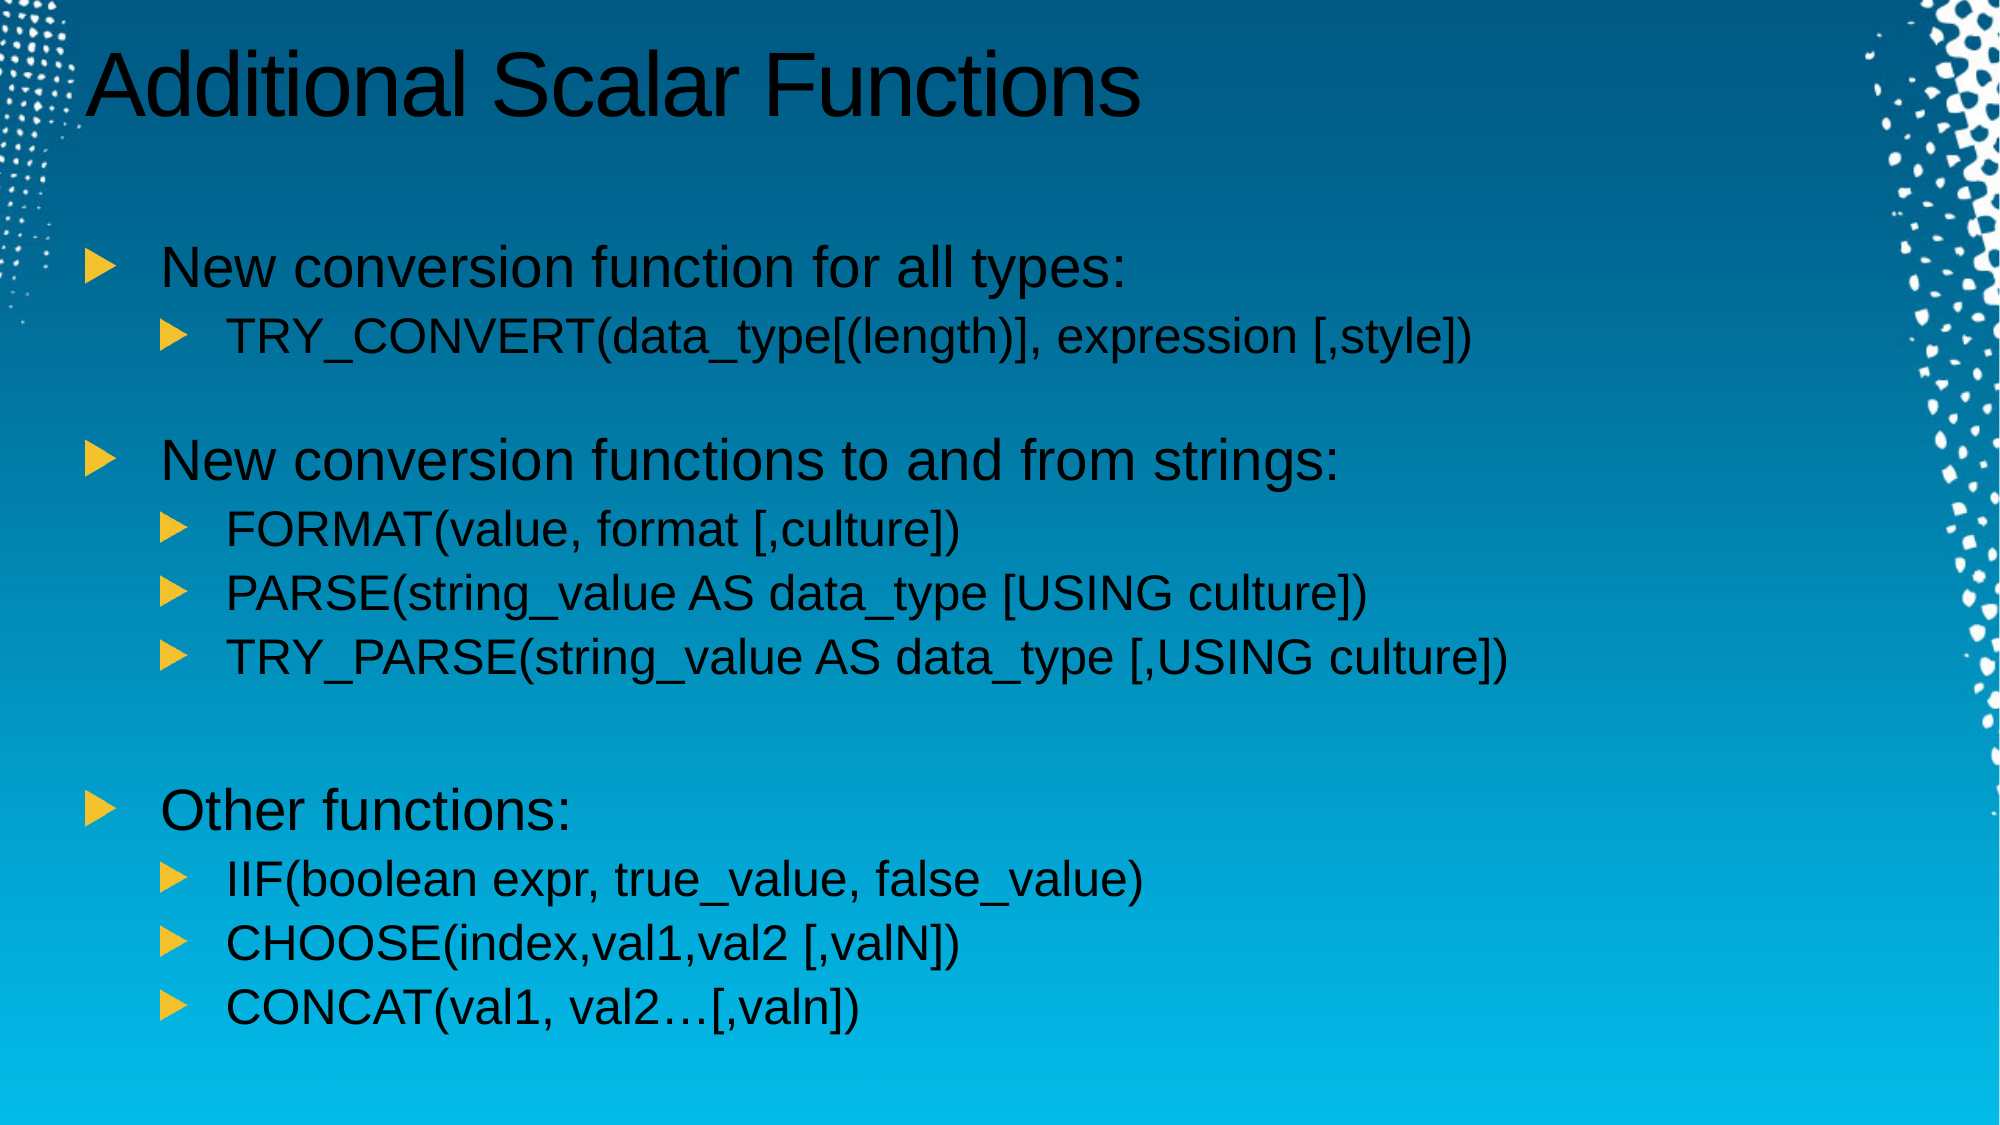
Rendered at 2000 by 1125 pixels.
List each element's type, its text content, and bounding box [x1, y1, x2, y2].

picture [1978, 517, 1987, 527]
picture [16, 143, 21, 151]
picture [86, 441, 114, 475]
picture [1935, 431, 1946, 449]
picture [3, 10, 11, 18]
picture [18, 13, 26, 19]
picture [24, 72, 32, 79]
picture [1919, 367, 1930, 378]
picture [38, 74, 47, 80]
picture [56, 47, 64, 55]
picture [33, 116, 40, 124]
picture [1963, 278, 1976, 291]
picture [1946, 155, 1961, 167]
picture [6, 97, 12, 105]
picture [55, 62, 62, 69]
picture [1983, 404, 1992, 414]
picture [45, 16, 55, 24]
picture [1950, 359, 1960, 366]
picture [31, 131, 37, 138]
picture [1938, 122, 1950, 133]
picture [1984, 349, 1992, 357]
picture [16, 22, 23, 34]
picture [1914, 308, 1929, 326]
picture [1968, 481, 1978, 492]
picture [9, 84, 15, 91]
picture [1911, 223, 1918, 230]
picture [1946, 525, 1956, 533]
picture [1925, 87, 1941, 99]
picture [161, 320, 186, 349]
picture [1970, 426, 1980, 436]
picture [30, 14, 40, 23]
picture [1935, 0, 2000, 306]
picture [161, 863, 185, 891]
picture [1920, 257, 1932, 264]
picture [1957, 187, 1971, 200]
picture [1972, 570, 1986, 583]
picture [1935, 177, 1945, 189]
picture [1963, 589, 1976, 607]
list New conversion function for all types: TRY_CONVERT(data_type[(length)], expression [,style]) New conversion functions to and from strings: FORMAT(value, format [,culture]) PARSE(string_value AS data_type [USING culture]) TRY_PARSE(string_value AS data_type [,USING culture]) Other functions: IIF(boolean expr, true_value, false_value) CHOOSE(index,val1,val2 [,valN]) CONCAT(val1, val2…[,valn]) [85, 237, 1914, 1045]
picture [58, 32, 66, 41]
picture [1889, 152, 1901, 166]
picture [1960, 392, 1970, 403]
picture [1963, 335, 1972, 344]
picture [17, 129, 23, 136]
picture [42, 31, 53, 39]
picture [0, 155, 5, 163]
picture [1914, 164, 1923, 177]
picture [1932, 235, 1943, 241]
picture [1992, 438, 2000, 448]
picture [28, 42, 36, 53]
picture [1973, 368, 1982, 380]
picture [1990, 492, 2000, 505]
picture [161, 991, 185, 1019]
picture [1972, 312, 1985, 322]
picture [1995, 582, 2000, 595]
picture [1969, 625, 1985, 642]
picture [47, 0, 57, 10]
picture [1979, 657, 1995, 676]
picture [1948, 413, 1958, 424]
picture [1953, 301, 1962, 312]
picture [29, 27, 38, 38]
picture [1991, 637, 2000, 652]
picture [1898, 188, 1912, 198]
picture [1988, 691, 2000, 709]
picture [34, 101, 43, 111]
picture [1955, 557, 1965, 573]
picture [1942, 269, 1953, 276]
picture [1980, 460, 1987, 469]
picture [1926, 344, 1939, 358]
picture [1935, 379, 1948, 391]
picture [1914, 274, 1920, 291]
picture [1892, 212, 1902, 216]
picture [1982, 714, 1993, 729]
picture [1921, 0, 1934, 8]
picture [41, 59, 48, 67]
title Additional Scalar Functions [85, 37, 1914, 138]
picture [1993, 321, 2000, 339]
picture [1945, 213, 1955, 220]
picture [86, 791, 114, 825]
picture [1955, 246, 1965, 256]
picture [1941, 324, 1952, 332]
picture [86, 249, 114, 282]
picture [33, 0, 42, 10]
picture [0, 40, 9, 45]
picture [1988, 547, 2000, 561]
picture [161, 927, 185, 955]
picture [10, 69, 17, 78]
picture [54, 76, 60, 83]
picture [1952, 502, 1967, 516]
picture [0, 24, 9, 33]
picture [1981, 604, 2000, 620]
picture [1958, 445, 1968, 460]
picture [161, 513, 185, 541]
picture [43, 42, 49, 53]
picture [1922, 200, 1934, 207]
picture [1994, 382, 2000, 391]
picture [1974, 683, 1985, 694]
picture [1963, 535, 1977, 550]
picture [1991, 747, 2000, 765]
picture [1915, 109, 1924, 119]
picture [11, 55, 21, 64]
picture [26, 57, 34, 68]
picture [161, 641, 185, 669]
picture [1925, 141, 1935, 155]
picture [13, 41, 25, 49]
picture [18, 0, 29, 6]
picture [33, 88, 42, 97]
picture [1930, 291, 1941, 297]
picture [1928, 399, 1939, 415]
picture [1929, 27, 1945, 45]
picture [1942, 465, 1958, 483]
picture [161, 577, 185, 605]
